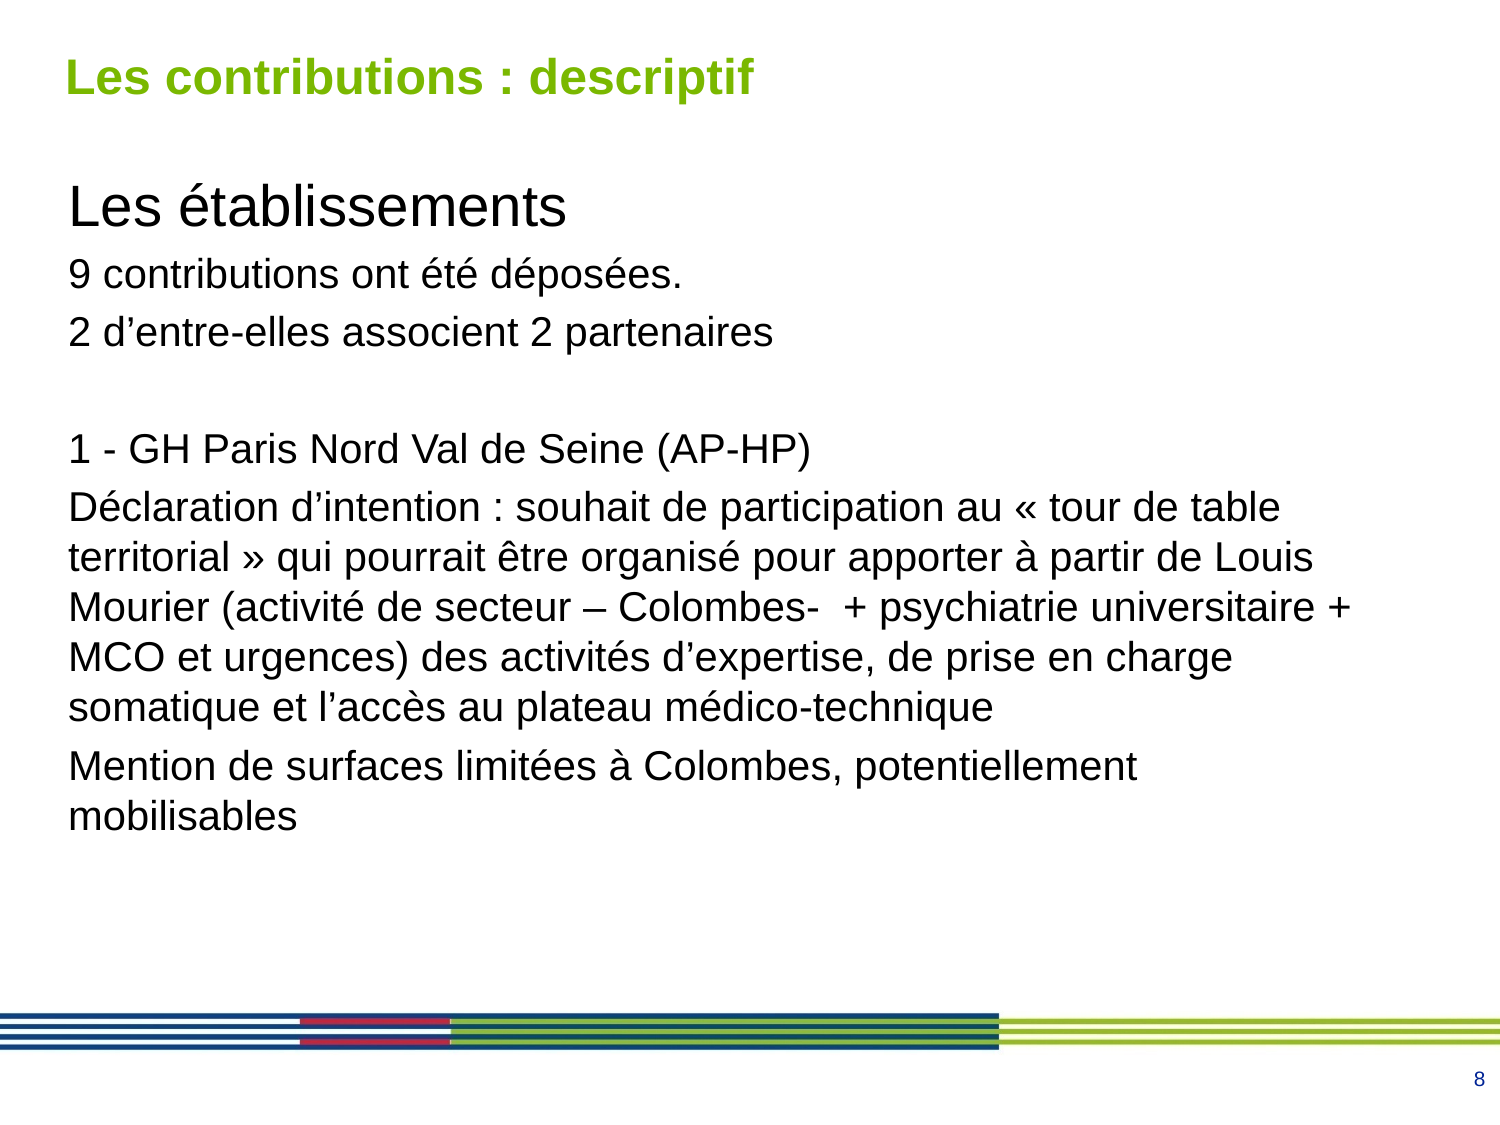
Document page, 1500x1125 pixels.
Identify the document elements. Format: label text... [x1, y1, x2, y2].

list Les établissements 9 contributions ont été déposées. 2 d’entre-elles associent 2 partenaires 1 - GH Paris Nord Val de Seine (AP-HP) Déclaration d’intention : souhait de participation au « tour de table territorial » qui pourrait être organisé pour apporter à partir de Louis Mourier (activité de secteur – Colombes- + psychiatrie universitaire + MCO et urgences) des activités d’expertise, de prise en charge somatique et l’accès au plateau médico-technique Mention de surfaces limitées à Colombes, potentiellement mobilisables [53, 160, 1388, 929]
picture [0, 999, 1500, 1063]
title Les contributions : descriptif [50, 36, 1388, 173]
